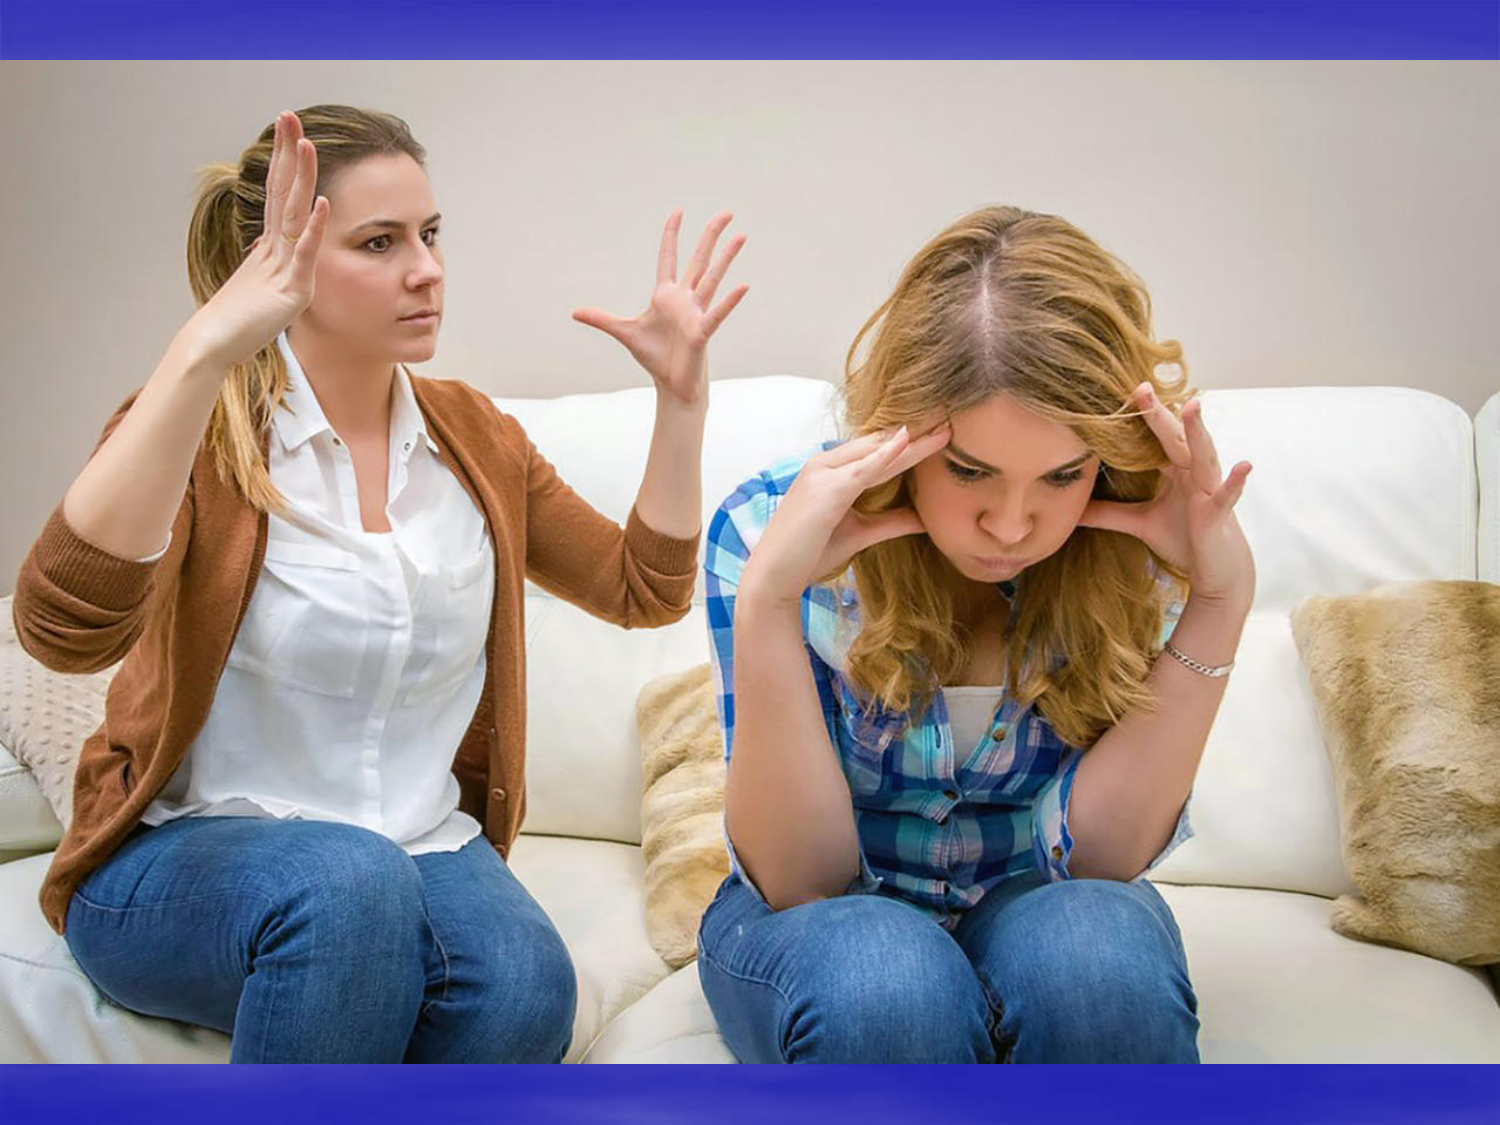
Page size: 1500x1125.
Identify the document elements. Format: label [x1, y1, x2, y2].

picture [0, 60, 1500, 1065]
